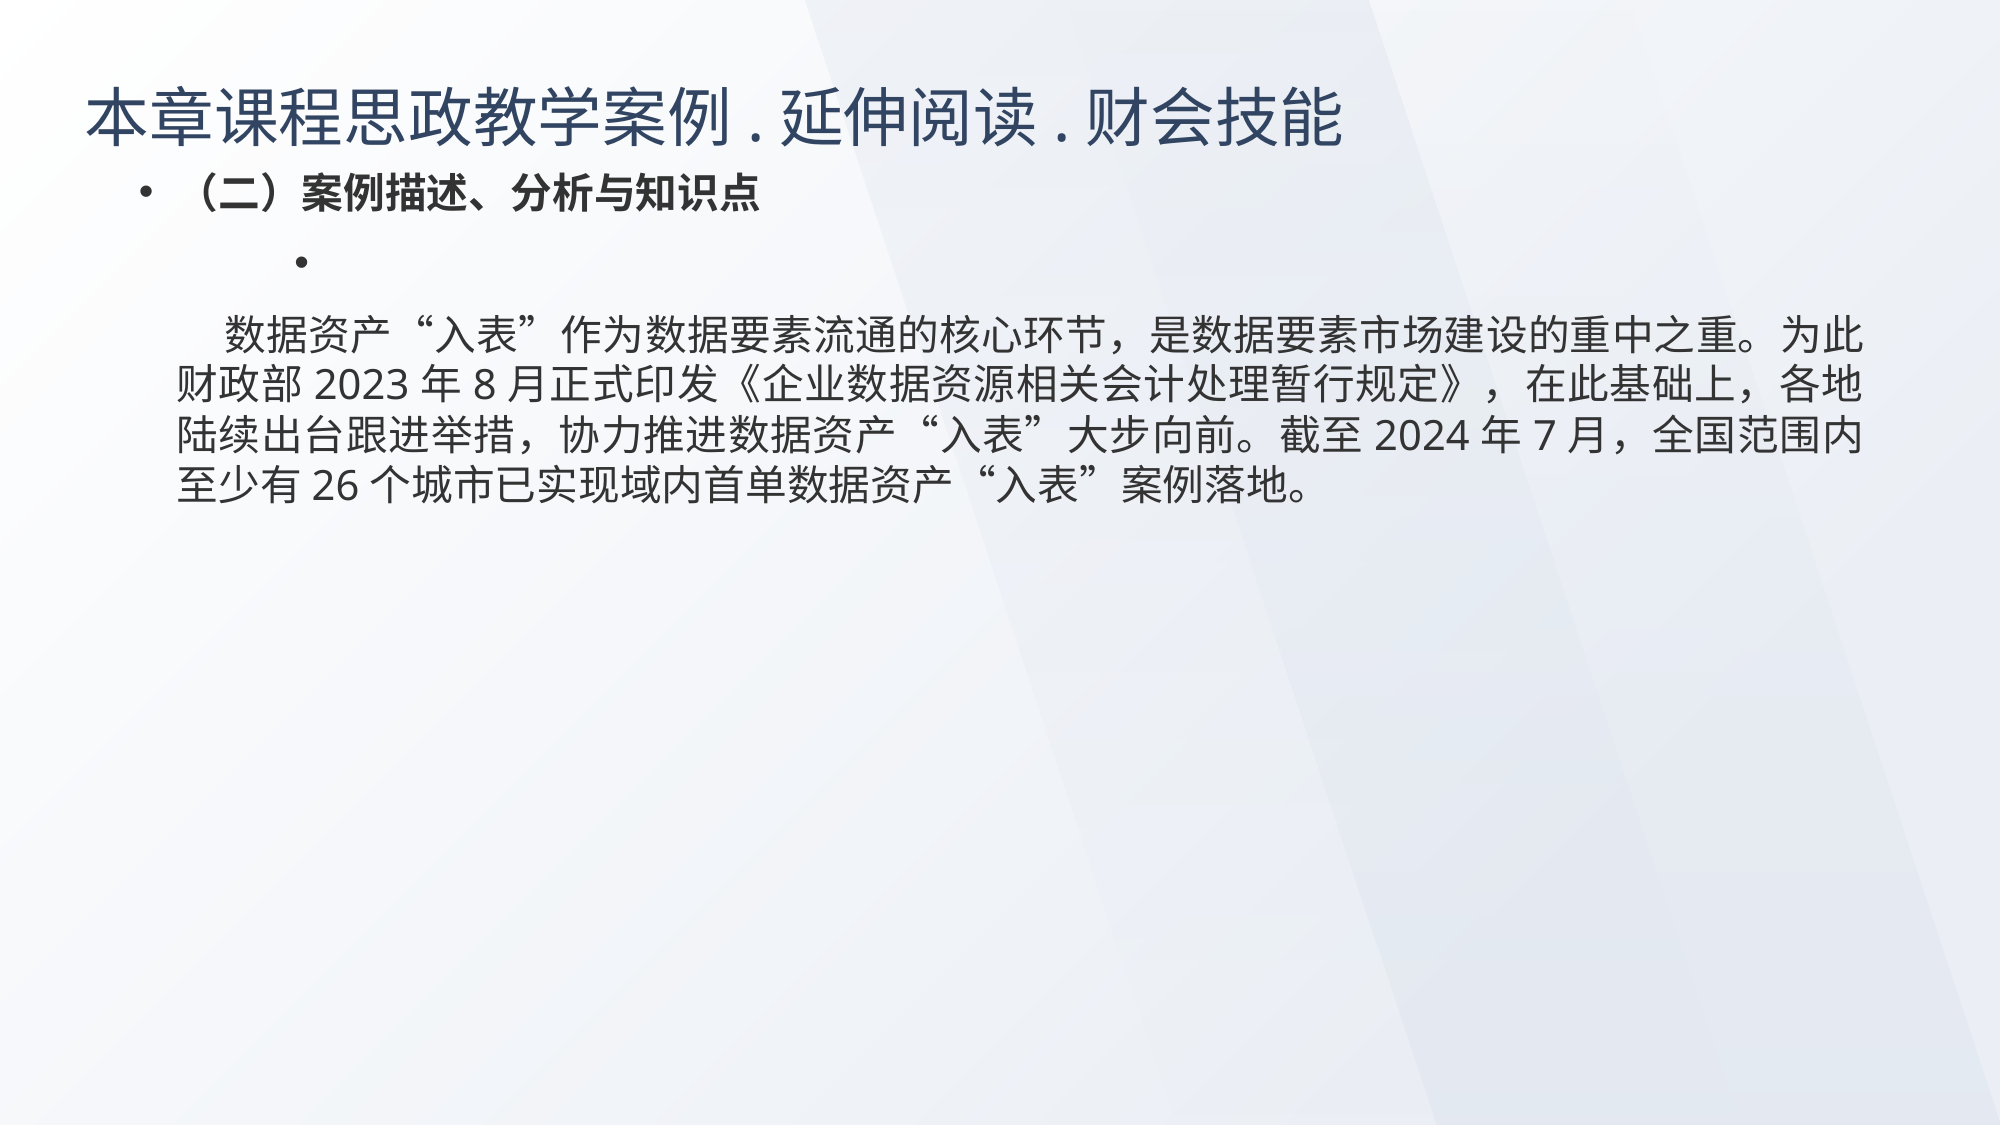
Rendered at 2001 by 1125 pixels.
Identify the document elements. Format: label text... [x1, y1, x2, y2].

title 本章课程思政教学案例.延伸阅读.财会技能 [84, 71, 1362, 155]
list （二）案例描述、分析与知识点 数据资产“入表”作为数据要素流通的核心环节，是数据要素市场建设的重中之重。为此财政部2023年8月正式印发《企业数据资源相关会计处理暂行规定》，在此基础上，各地陆续出台跟进举措，协力推进数据资产“入表”大步向前。截至2024年7月，全国范围内至少有26个城市已实现域内首单数据资产“入表”案例落地。 [138, 151, 1864, 1044]
